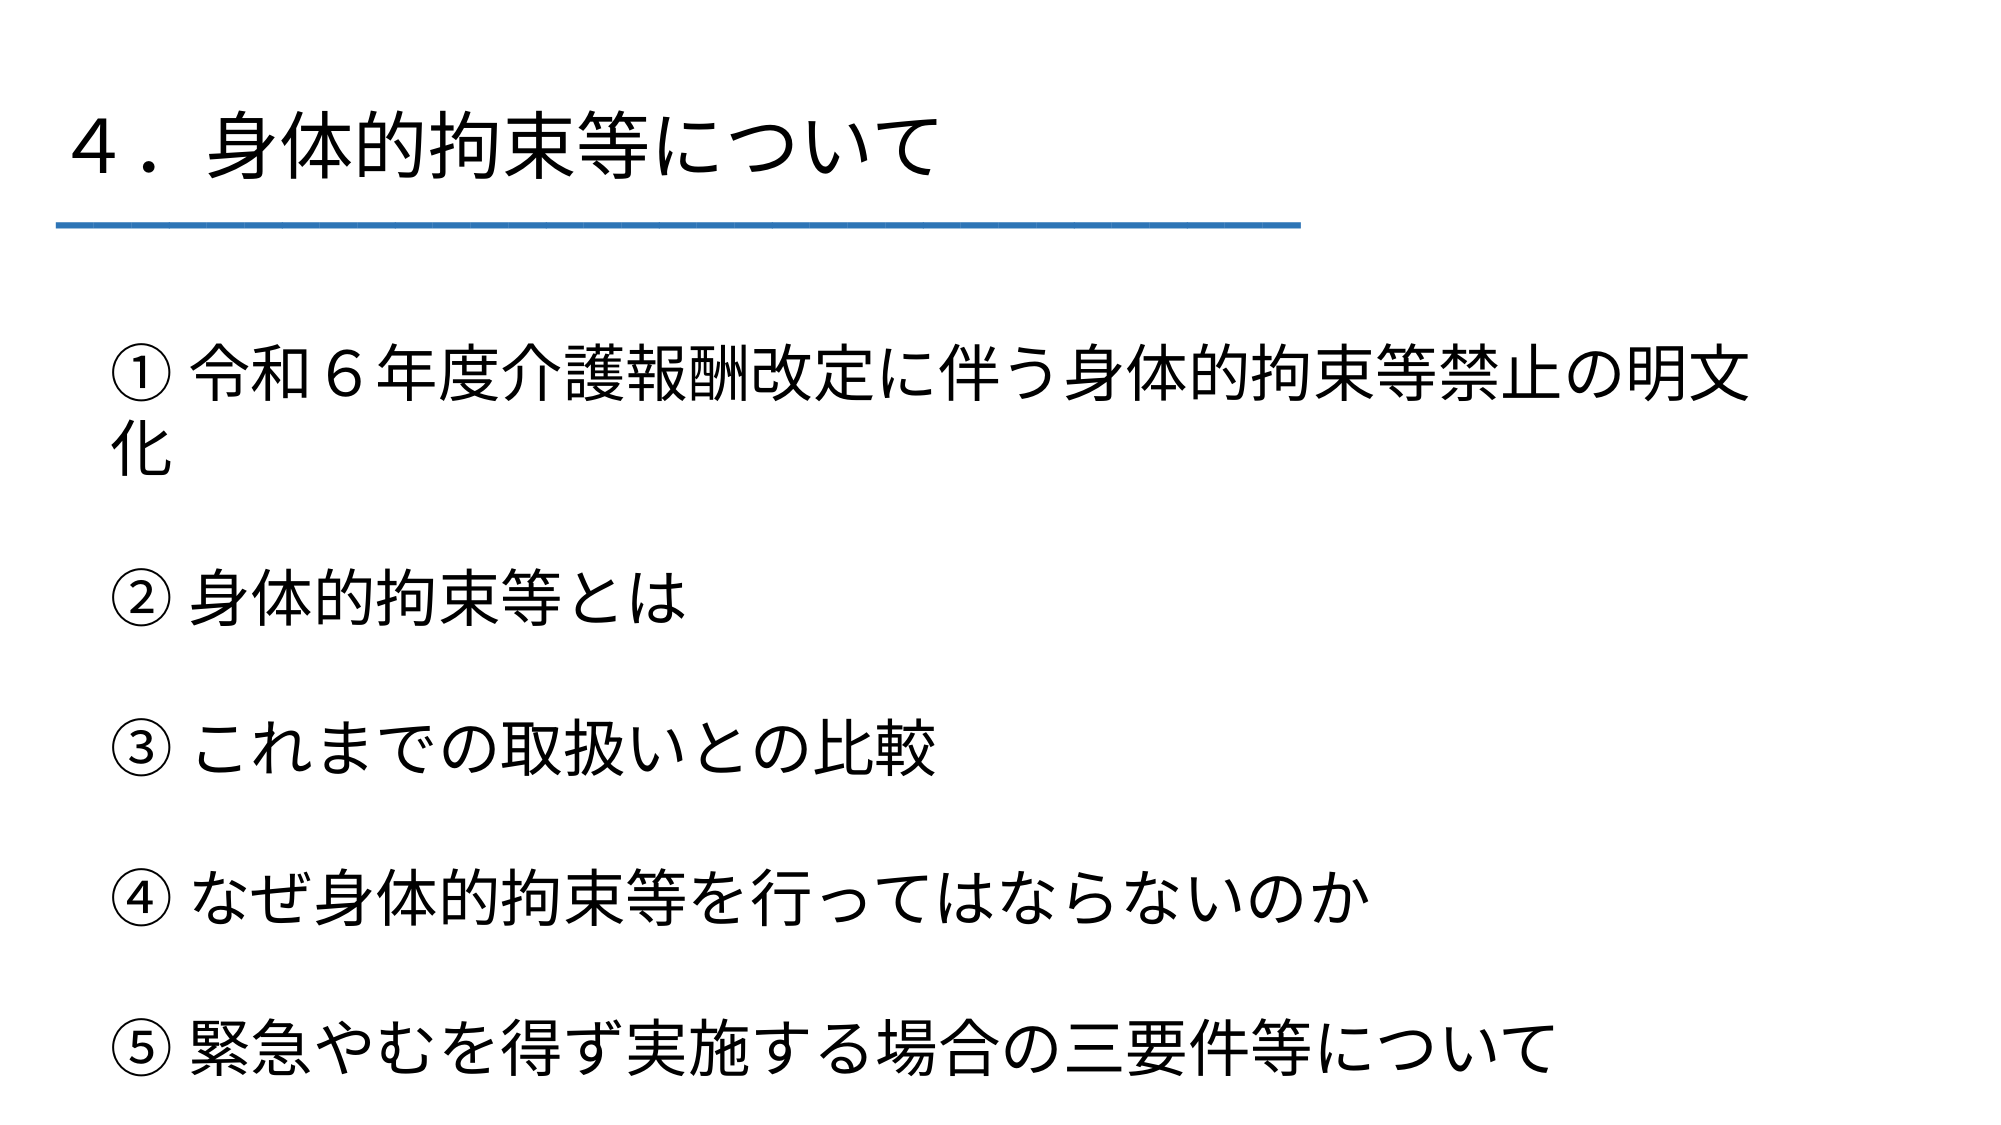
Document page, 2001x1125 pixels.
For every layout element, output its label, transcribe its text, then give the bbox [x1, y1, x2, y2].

title ４．身体的拘束等について [41, 76, 1090, 223]
text_box _________________________________ [41, 111, 1579, 258]
text_box ①令和６年度介護報酬改定に伴う身体的拘束等禁止の明文化 ②身体的拘束等とは ③これまでの取扱いとの比較 ④なぜ身体的拘束等を行ってはならないのか ⑤緊急やむを得ず実施する場合の三要件等について [95, 326, 1827, 1092]
